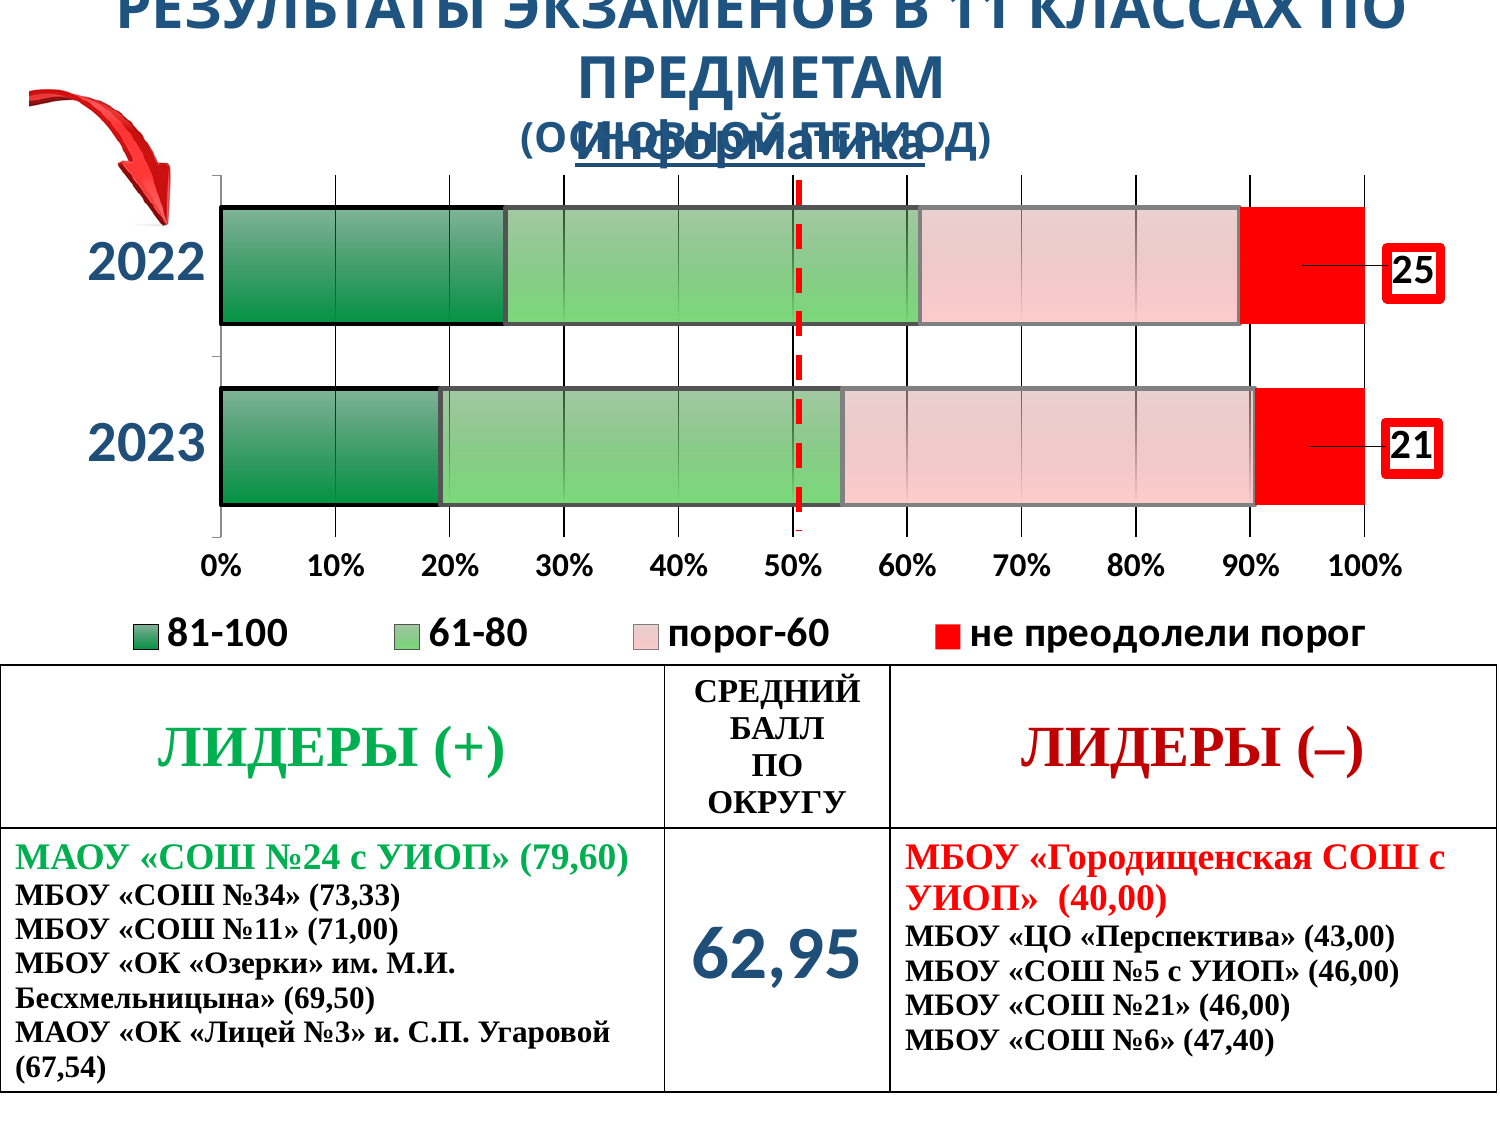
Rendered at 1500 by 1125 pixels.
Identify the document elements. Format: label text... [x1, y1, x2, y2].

table_cell МБОУ «Городищенская СОШ с УИОП» (40,00) МБОУ «ЦО «Перспектива» (43,00) МБОУ «СОШ №5 с УИОП» (46,00) МБОУ «СОШ №21» (46,00) МБОУ «СОШ №6» (47,40) [891, 829, 1496, 1091]
chart [17, 78, 1484, 681]
table_cell МАОУ «СОШ №24 с УИОП» (79,60) МБОУ «СОШ №34» (73,33) МБОУ «СОШ №11» (71,00) МБОУ «ОК «Озерки» им. М.И. Бесхмельницына» (69,50) МАОУ «ОК «Лицей №3» и. С.П. Угаровой (67,54) [1, 829, 664, 1091]
table_cell 62,95 [665, 829, 889, 1091]
table_header СРЕДНИЙ БАЛЛ ПО ОКРУГУ [665, 681, 889, 827]
table_header ЛИДЕРЫ (+) [1, 666, 664, 827]
text_box РЕЗУЛЬТАТЫ ЭКЗАМЕНОВ В 11 КЛАССАХ ПО ПРЕДМЕТАМ (ОСНОВНОЙ ПЕРИОД) [23, 14, 1500, 116]
picture [29, 69, 195, 235]
table_header ЛИДЕРЫ (–) [891, 666, 1496, 827]
